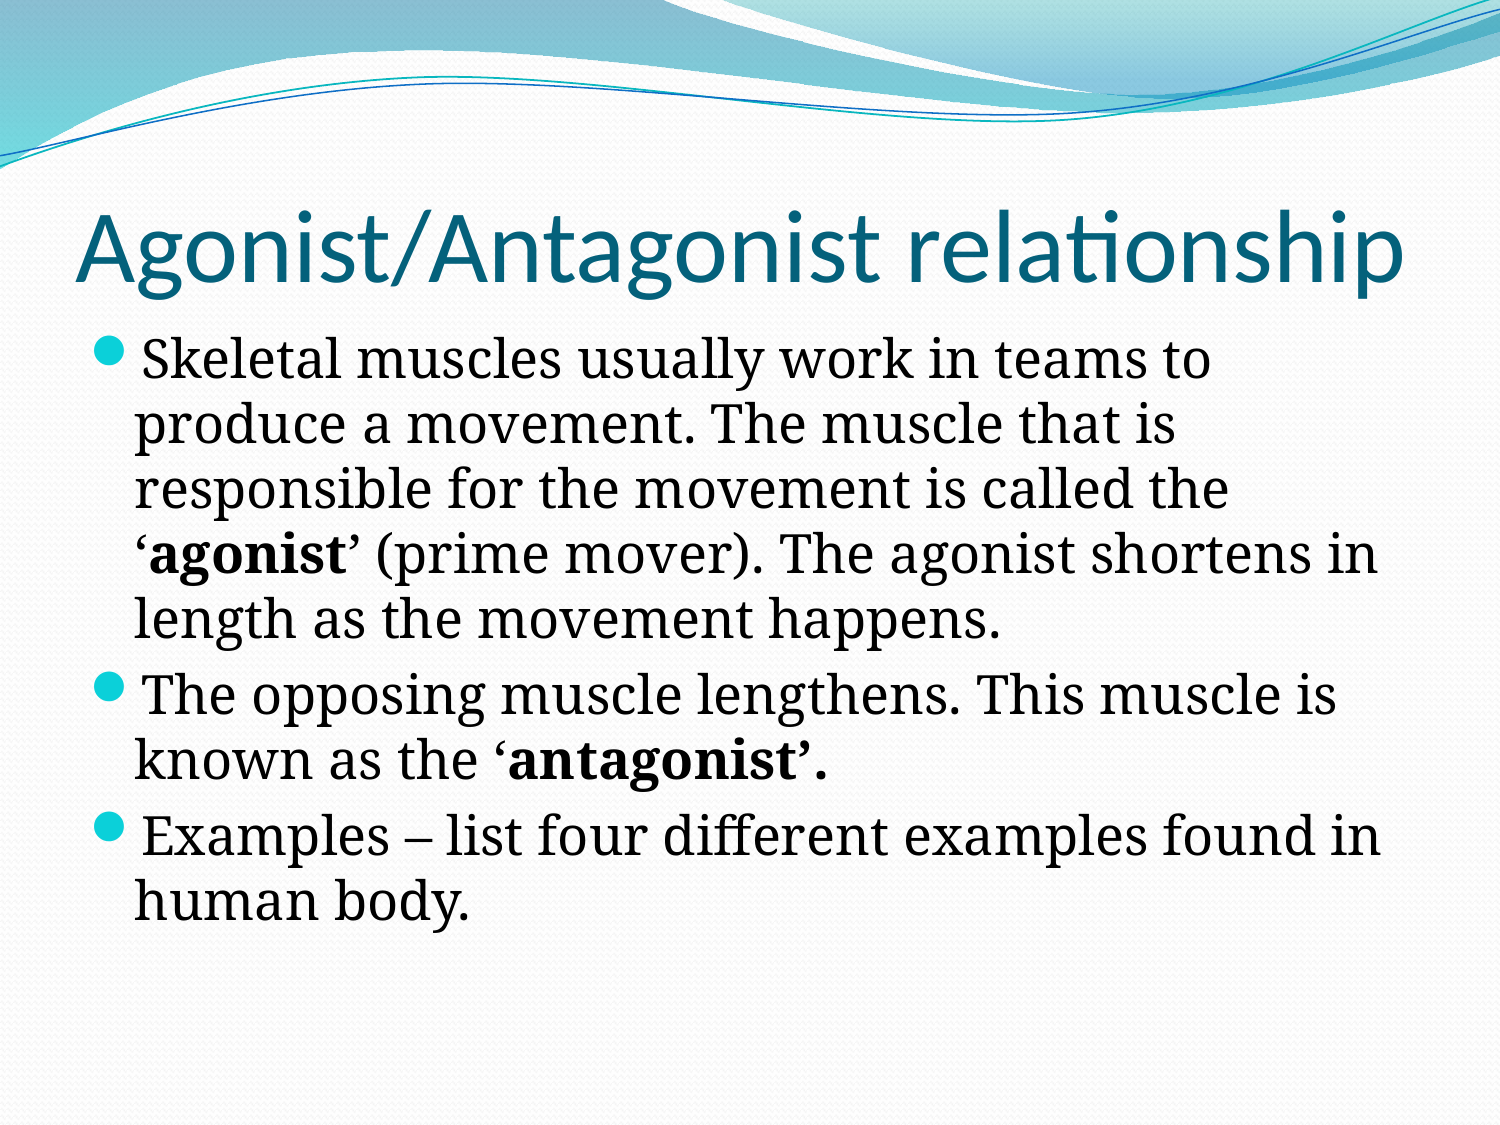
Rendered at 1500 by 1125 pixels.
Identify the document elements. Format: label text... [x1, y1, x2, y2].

list Skeletal muscles usually work in teams to produce a movement. The muscle that is responsible for the movement is called the ‘agonist’ (prime mover). The agonist shortens in length as the movement happens. The opposing muscle lengthens. This muscle is known as the ‘antagonist’. Examples – list four different examples found in human body. [75, 317, 1425, 1038]
title Agonist/Antagonist relationship [75, 115, 1425, 303]
